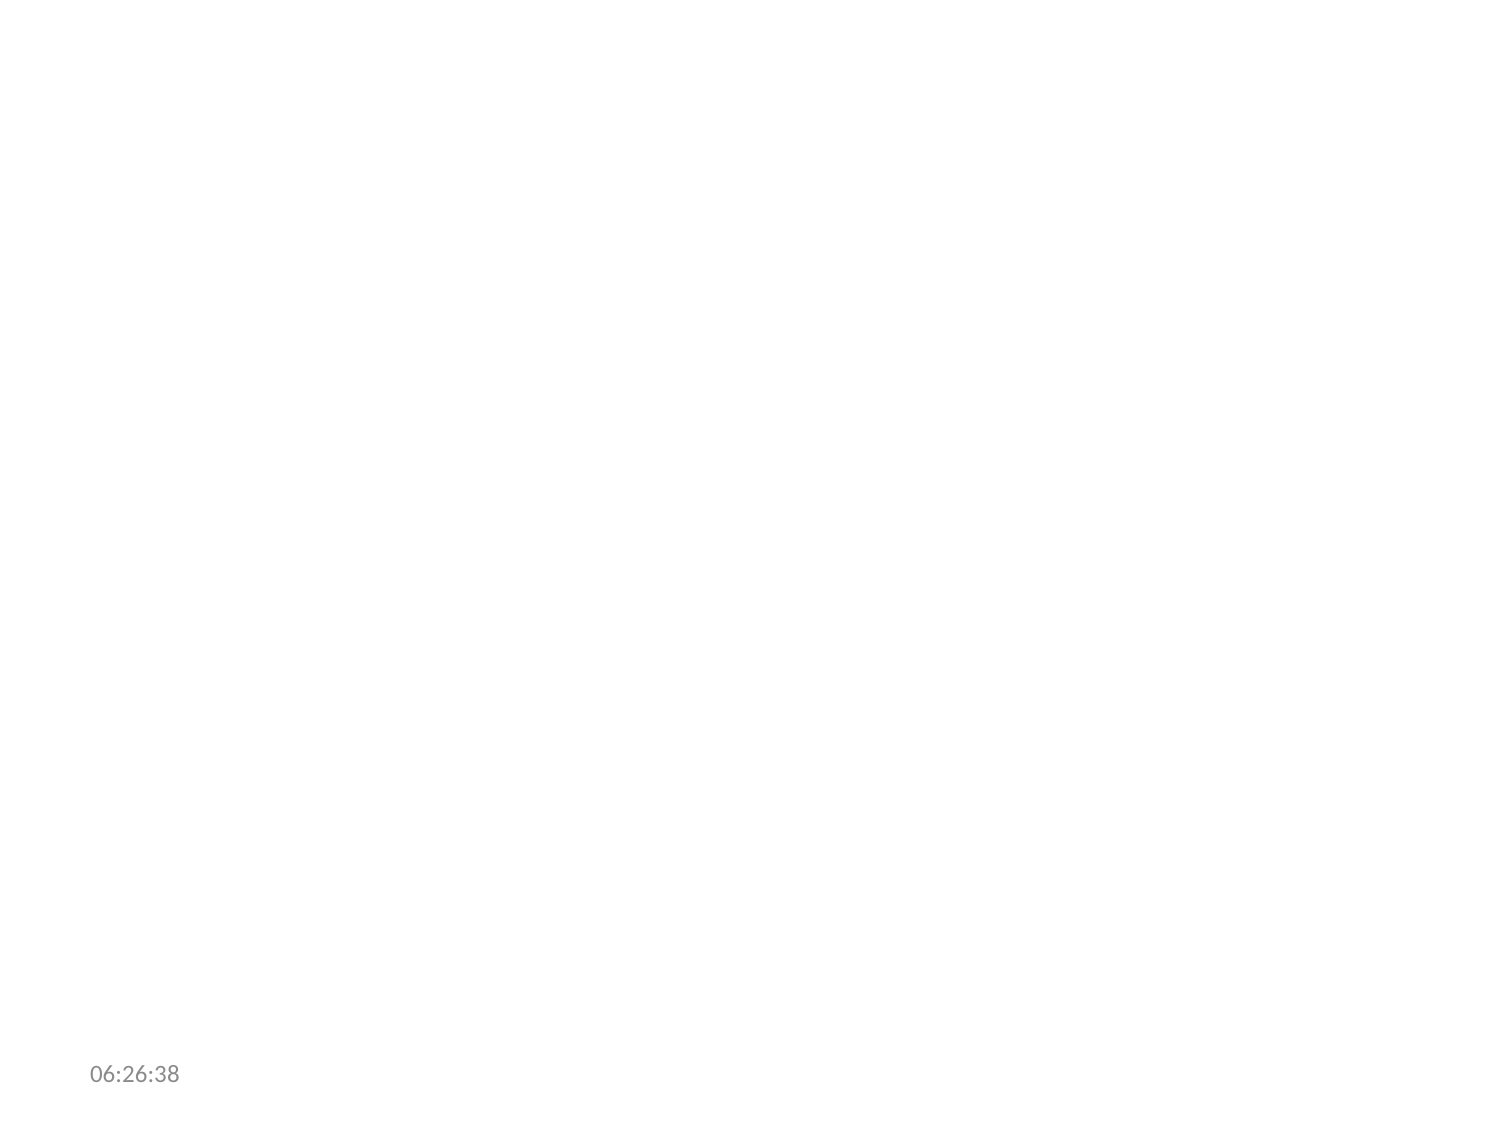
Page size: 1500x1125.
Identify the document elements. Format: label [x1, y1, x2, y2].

slide_number [75, 1042, 425, 1103]
